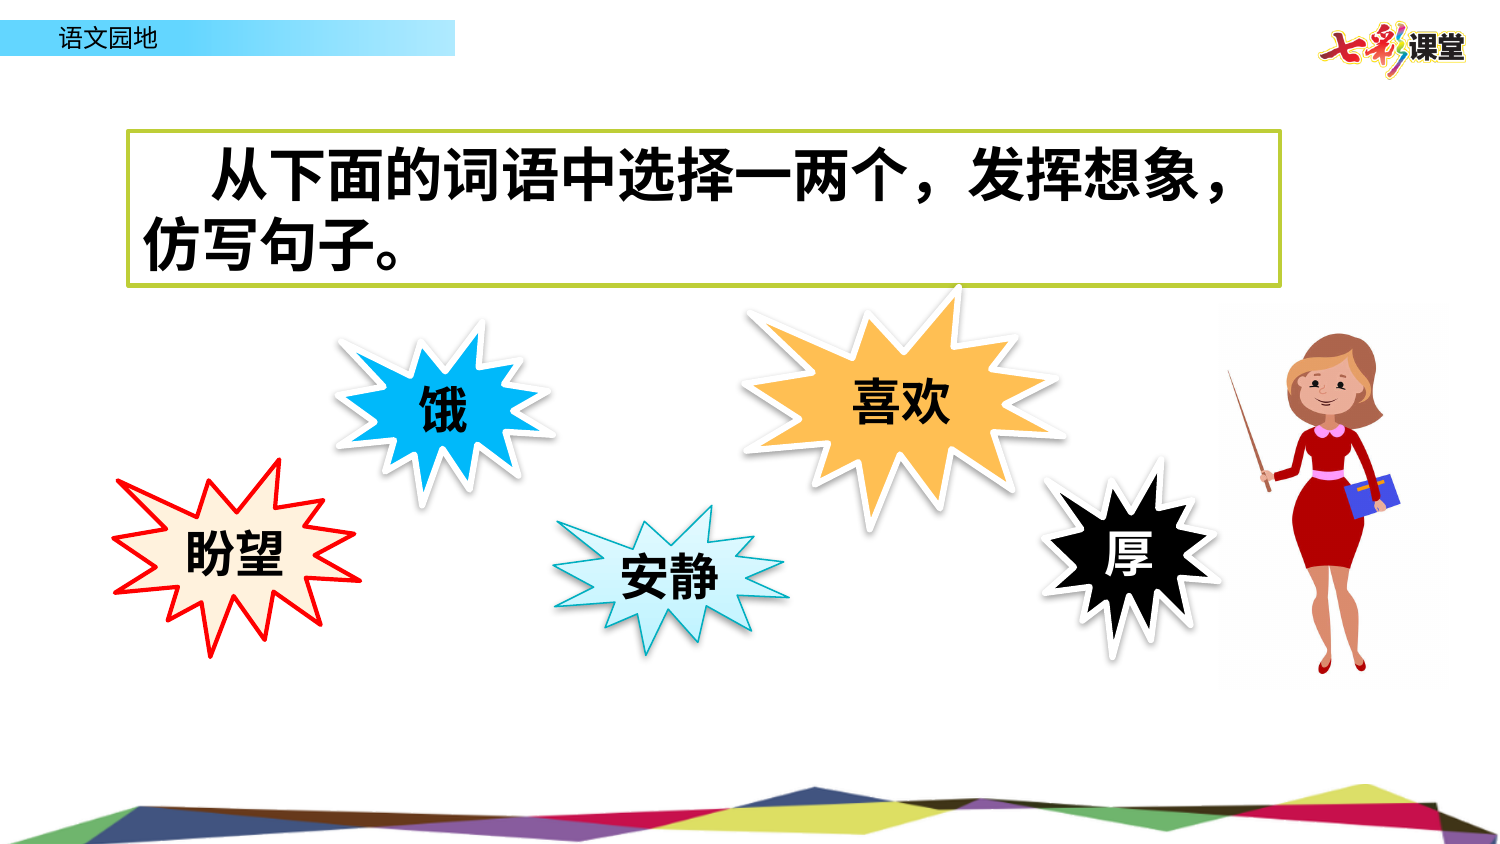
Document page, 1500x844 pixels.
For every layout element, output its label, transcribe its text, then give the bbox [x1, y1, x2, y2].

text_box 喜欢 [741, 284, 1067, 533]
picture [1218, 302, 1449, 690]
text_box 盼望 [111, 457, 363, 660]
text_box 从下面的词语中选择一两个，发挥想象，仿写句子。 [126, 129, 1282, 288]
picture [0, 784, 1500, 844]
text_box 饿 [334, 319, 556, 509]
text_box 厚 [1040, 456, 1213, 661]
text_box 安静 [552, 504, 790, 657]
picture [1316, 20, 1468, 80]
